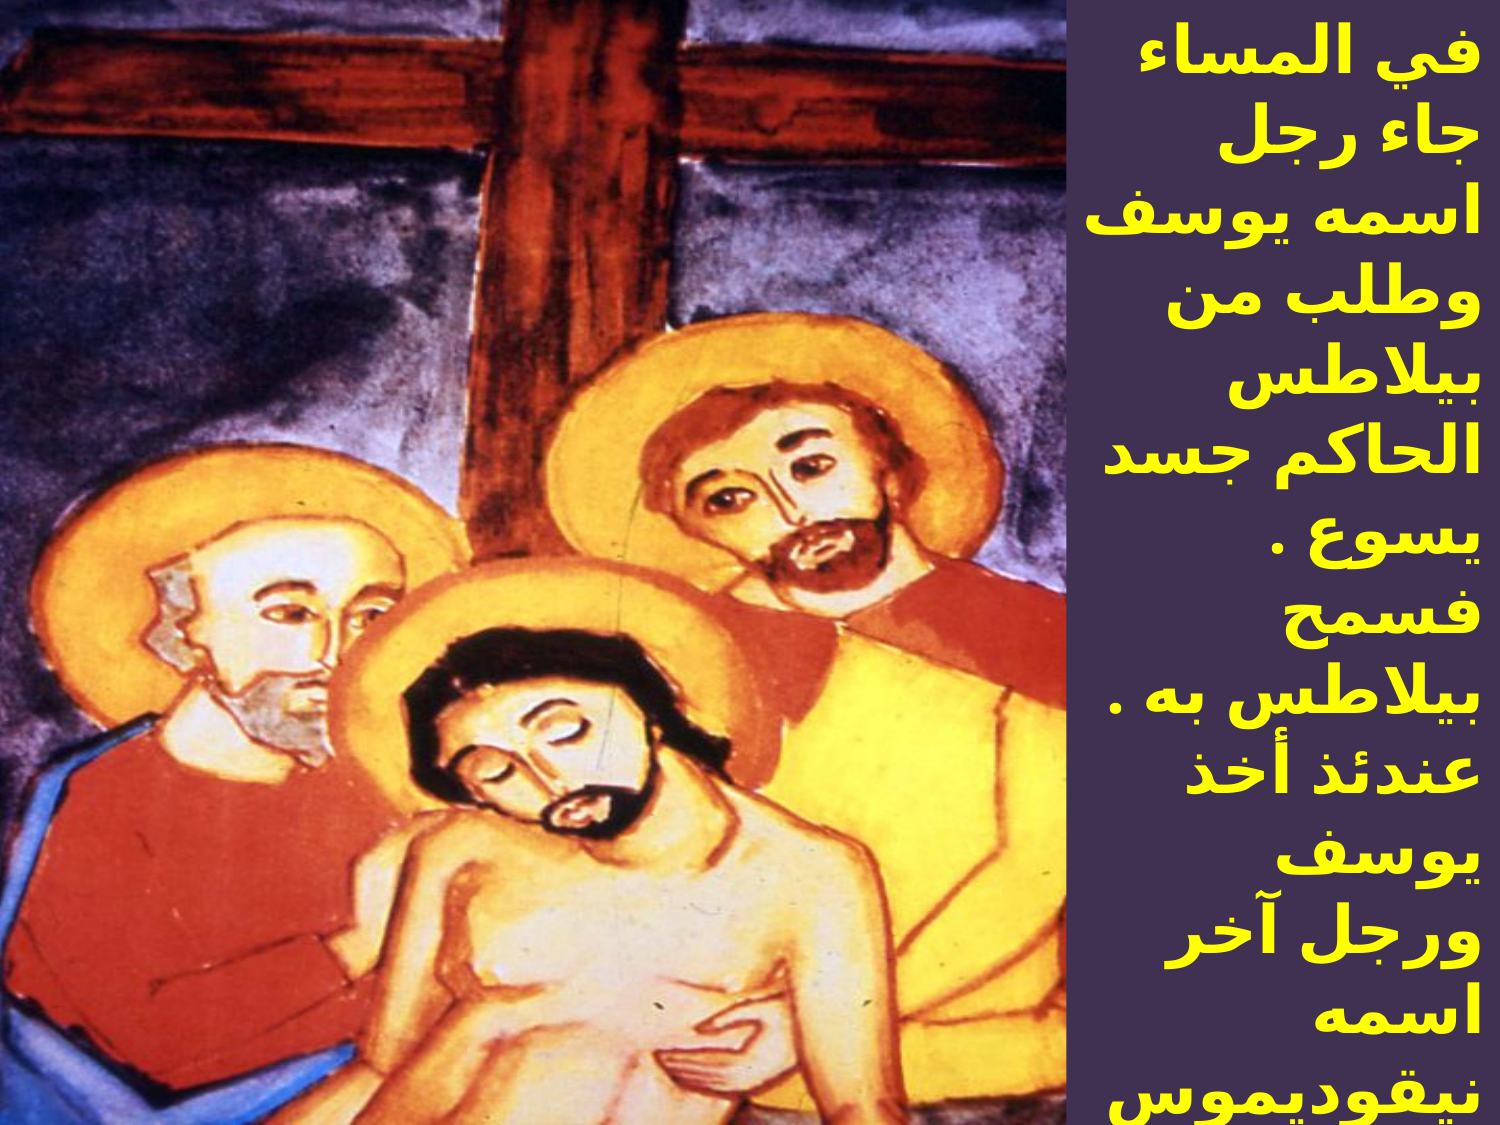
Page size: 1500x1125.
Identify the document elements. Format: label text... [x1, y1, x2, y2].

text_box في المساء جاء رجل اسمه يوسف وطلب من بيلاطس الحاكم جسد يسوع . فسمح بيلاطس به . عندئذ أخذ يوسف ورجل آخر اسمه نيقوديموس جسد يسوع ولفاه بأكفان مع الأطياب ووضعاه في قبر جديد لم يوضع فيه أحد. [1068, 0, 1500, 1125]
picture [0, 0, 1067, 1125]
